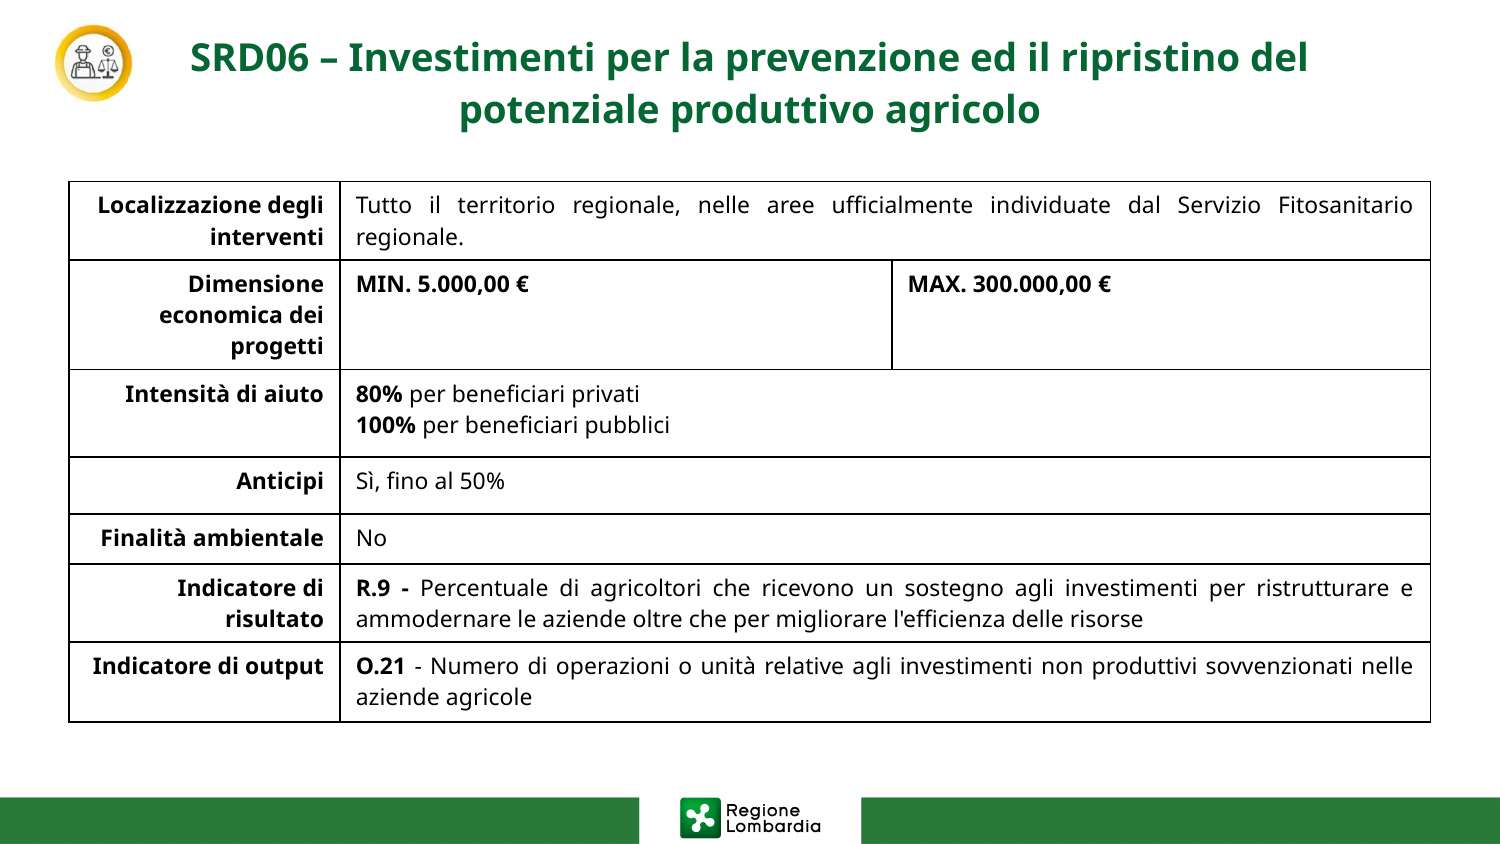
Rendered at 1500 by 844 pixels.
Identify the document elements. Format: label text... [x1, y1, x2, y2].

table_cell No [341, 515, 1430, 563]
table_cell Sì, fino al 50% [341, 458, 1430, 513]
table_cell Indicatore di risultato [70, 565, 339, 641]
table_cell Indicatore di output [70, 643, 339, 721]
table_cell R.9 - Percentuale di agricoltori che ricevono un sostegno agli investimenti per ristrutturare e ammodernare le aziende oltre che per migliorare l'efficienza delle risorse [341, 565, 1430, 641]
table_cell O.21 - Numero di operazioni o unità relative agli investimenti non produttivi sovvenzionati nelle aziende agricole [341, 643, 1430, 721]
picture [0, 0, 1500, 844]
table_cell Dimensione economica dei progetti [70, 261, 339, 369]
table_cell 80% per beneficiari privati 100% per beneficiari pubblici [341, 370, 1430, 456]
table_header Tutto il territorio regionale, nelle aree ufficialmente individuate dal Servizio Fitosanitario regionale. [341, 182, 1430, 259]
table_cell Intensità di aiuto [70, 370, 339, 456]
table_cell Finalità ambientale [70, 515, 339, 563]
table_header Localizzazione degli interventi [70, 182, 339, 259]
table_cell Anticipi [70, 458, 339, 513]
text_box SRD06 – Investimenti per la prevenzione ed il ripristino del potenziale produttivo agricolo [112, 22, 1388, 143]
table_cell MAX. 300.000,00 € [893, 261, 1430, 369]
table_cell MIN. 5.000,00 € [341, 261, 891, 369]
